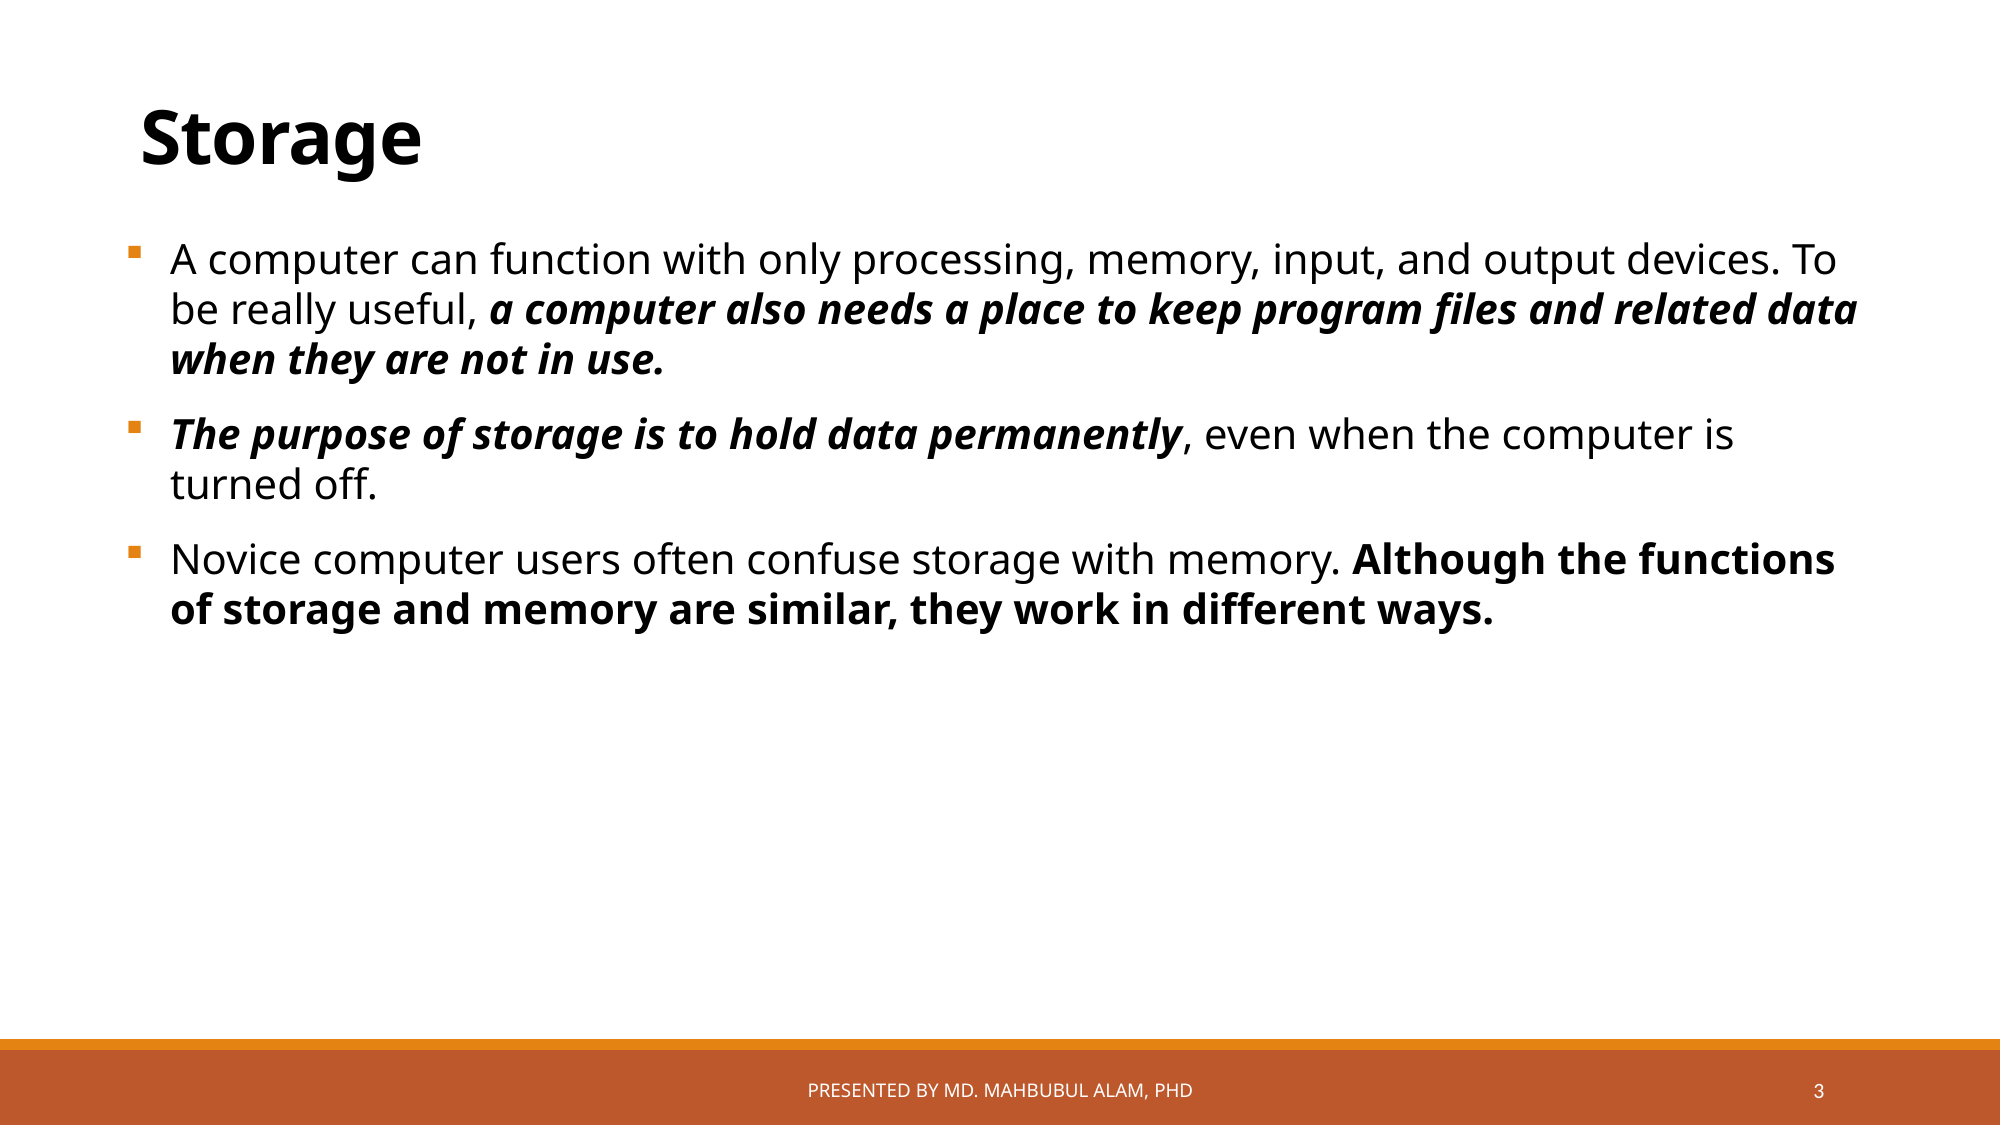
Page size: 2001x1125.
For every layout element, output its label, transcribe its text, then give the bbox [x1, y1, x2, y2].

footer Presented by Md. Mahbubul Alam, PhD [604, 1059, 1396, 1120]
slide_number 3 [1624, 1059, 1840, 1120]
list A computer can function with only processing, memory, input, and output devices. To be really useful, a computer also needs a place to keep program files and related data when they are not in use. The purpose of storage is to hold data permanently, even when the computer is turned off. Novice computer users often confuse storage with memory. Although the functions of storage and memory are similar, they work in different ways. [125, 224, 1875, 963]
title Storage [125, 75, 1830, 188]
